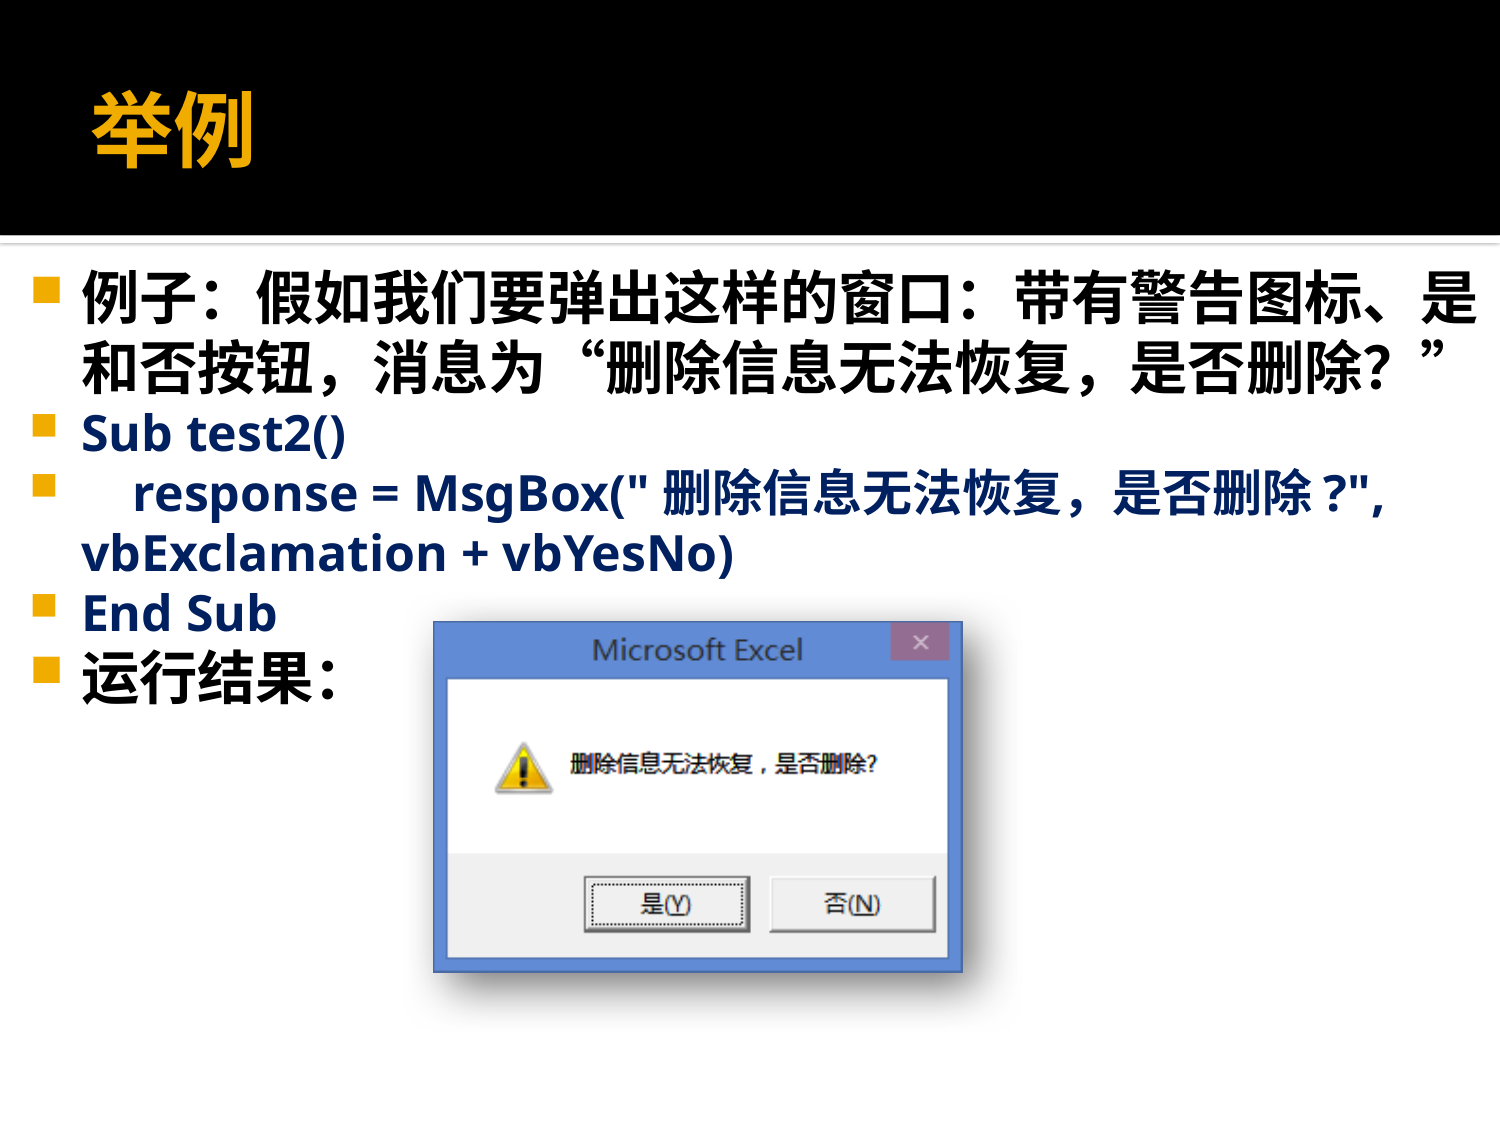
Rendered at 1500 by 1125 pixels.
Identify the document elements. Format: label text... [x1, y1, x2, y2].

title 举例 [75, 25, 1425, 231]
picture [433, 621, 963, 973]
list 例子：假如我们要弹出这样的窗口：带有警告图标、是和否按钮，消息为“删除信息无法恢复，是否删除？” Sub test2() response = MsgBox("删除信息无法恢复，是否删除?", vbExclamation + vbYesNo) End Sub 运行结果： [0, 246, 1500, 1005]
